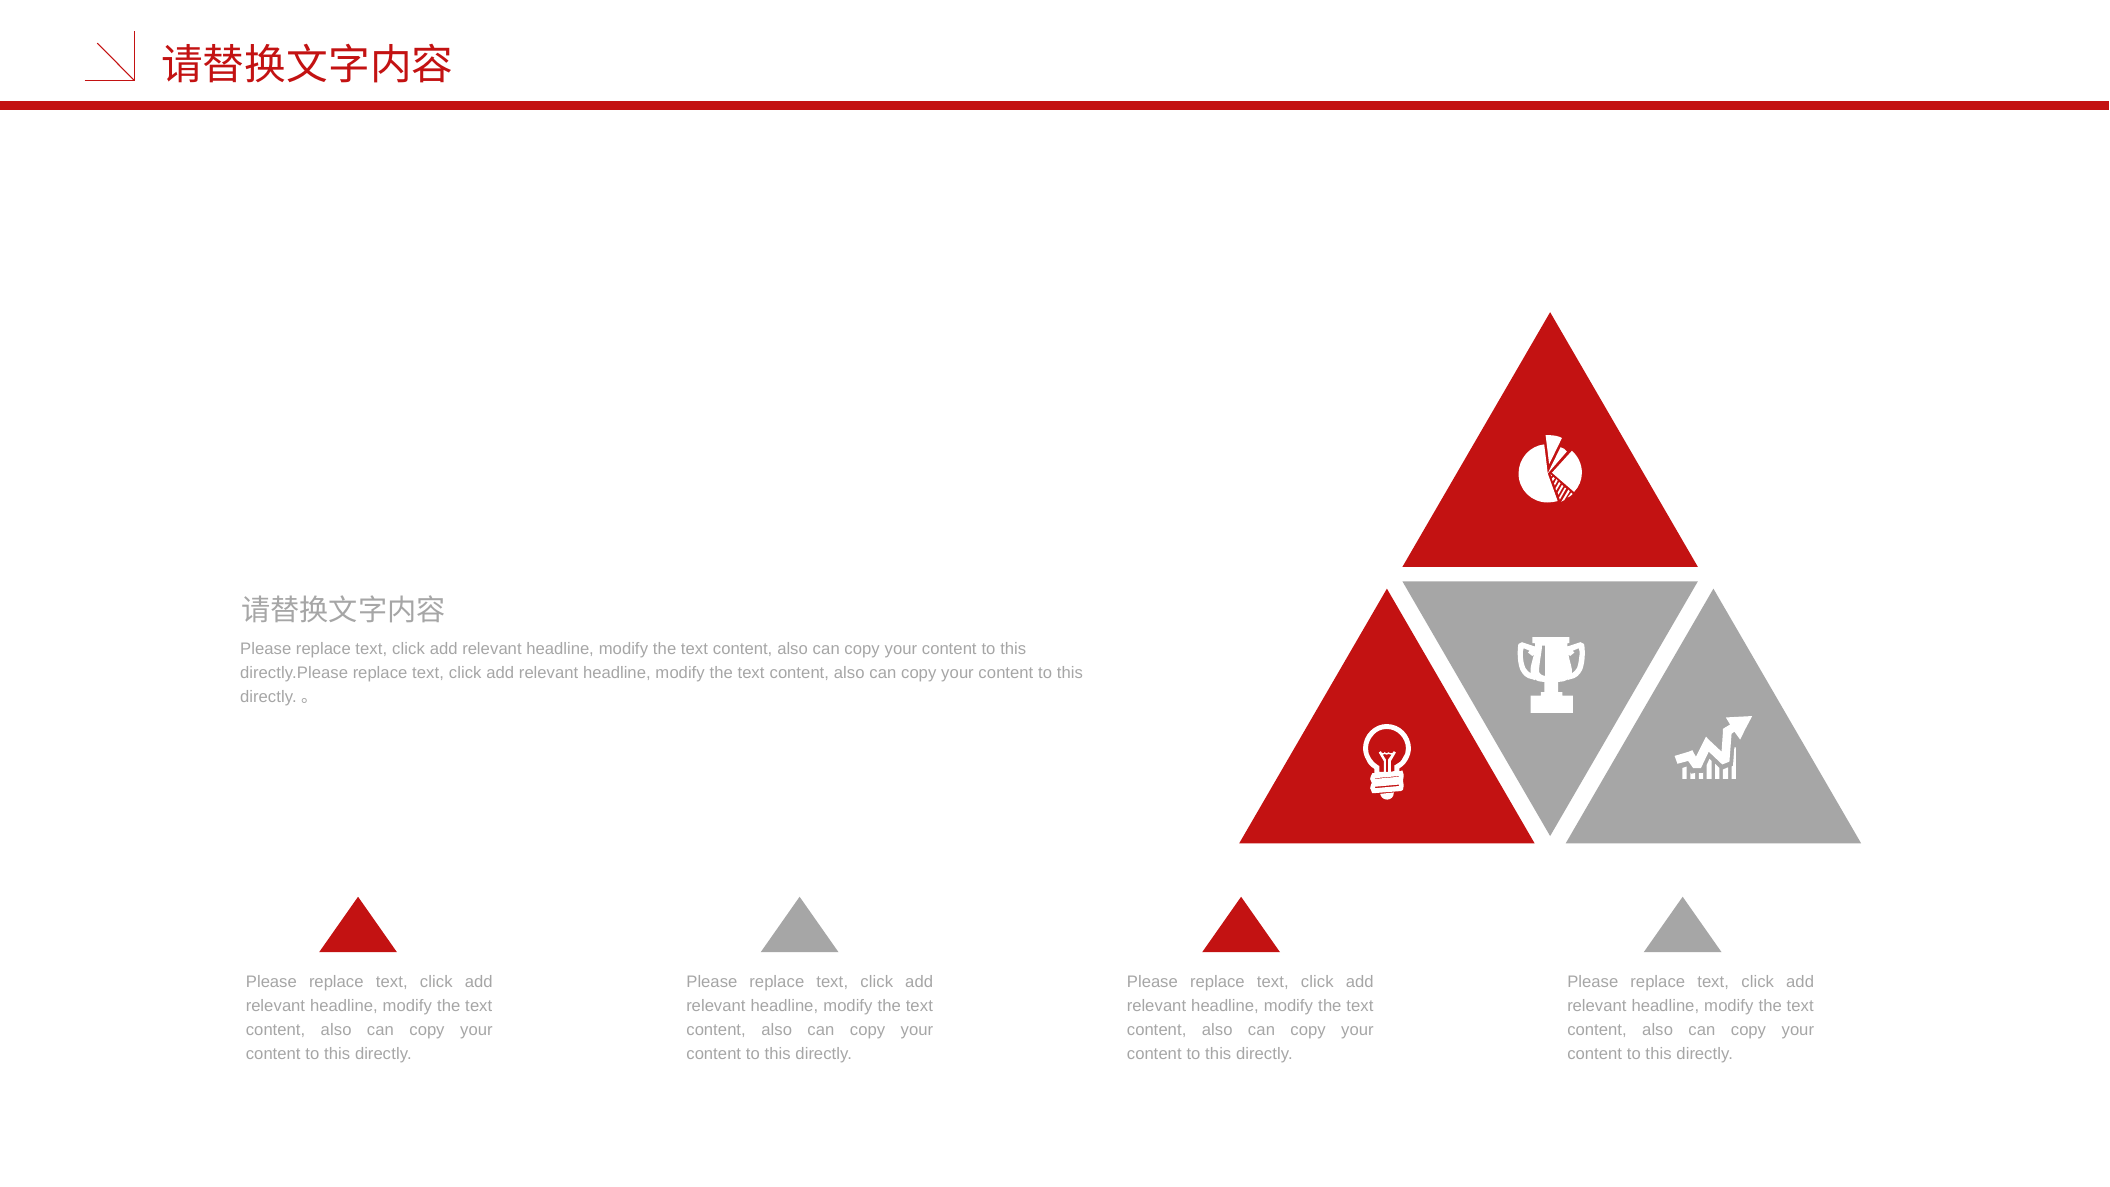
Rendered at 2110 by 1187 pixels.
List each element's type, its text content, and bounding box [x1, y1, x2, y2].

text_box 请替换文字内容 [145, 22, 500, 94]
text_box 请替换文字内容 [226, 577, 461, 626]
text_box Please replace text, click add relevant headline, modify the text content, also can copy your content to this directly. [671, 959, 949, 1070]
text_box Please replace text, click add relevant headline, modify the text content, also can copy your content to this directly. [1112, 959, 1389, 1070]
text_box [1641, 894, 1724, 954]
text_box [1239, 588, 1535, 844]
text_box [1565, 588, 1862, 844]
text_box Please replace text, click add relevant headline, modify the text content, also can copy your content to this directly. [1552, 959, 1830, 1070]
text_box [1200, 894, 1283, 954]
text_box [1402, 312, 1698, 567]
text_box [317, 894, 399, 954]
text_box [758, 894, 841, 954]
text_box Please replace text, click add relevant headline, modify the text content, also can copy your content to this directly. [231, 959, 508, 1070]
text_box Please replace text, click add relevant headline, modify the text content, also can copy your content to this directly.Please replace text, click add relevant headline, modify the text content, also can copy your content to this directly.。 [225, 626, 1143, 713]
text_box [1402, 581, 1698, 837]
